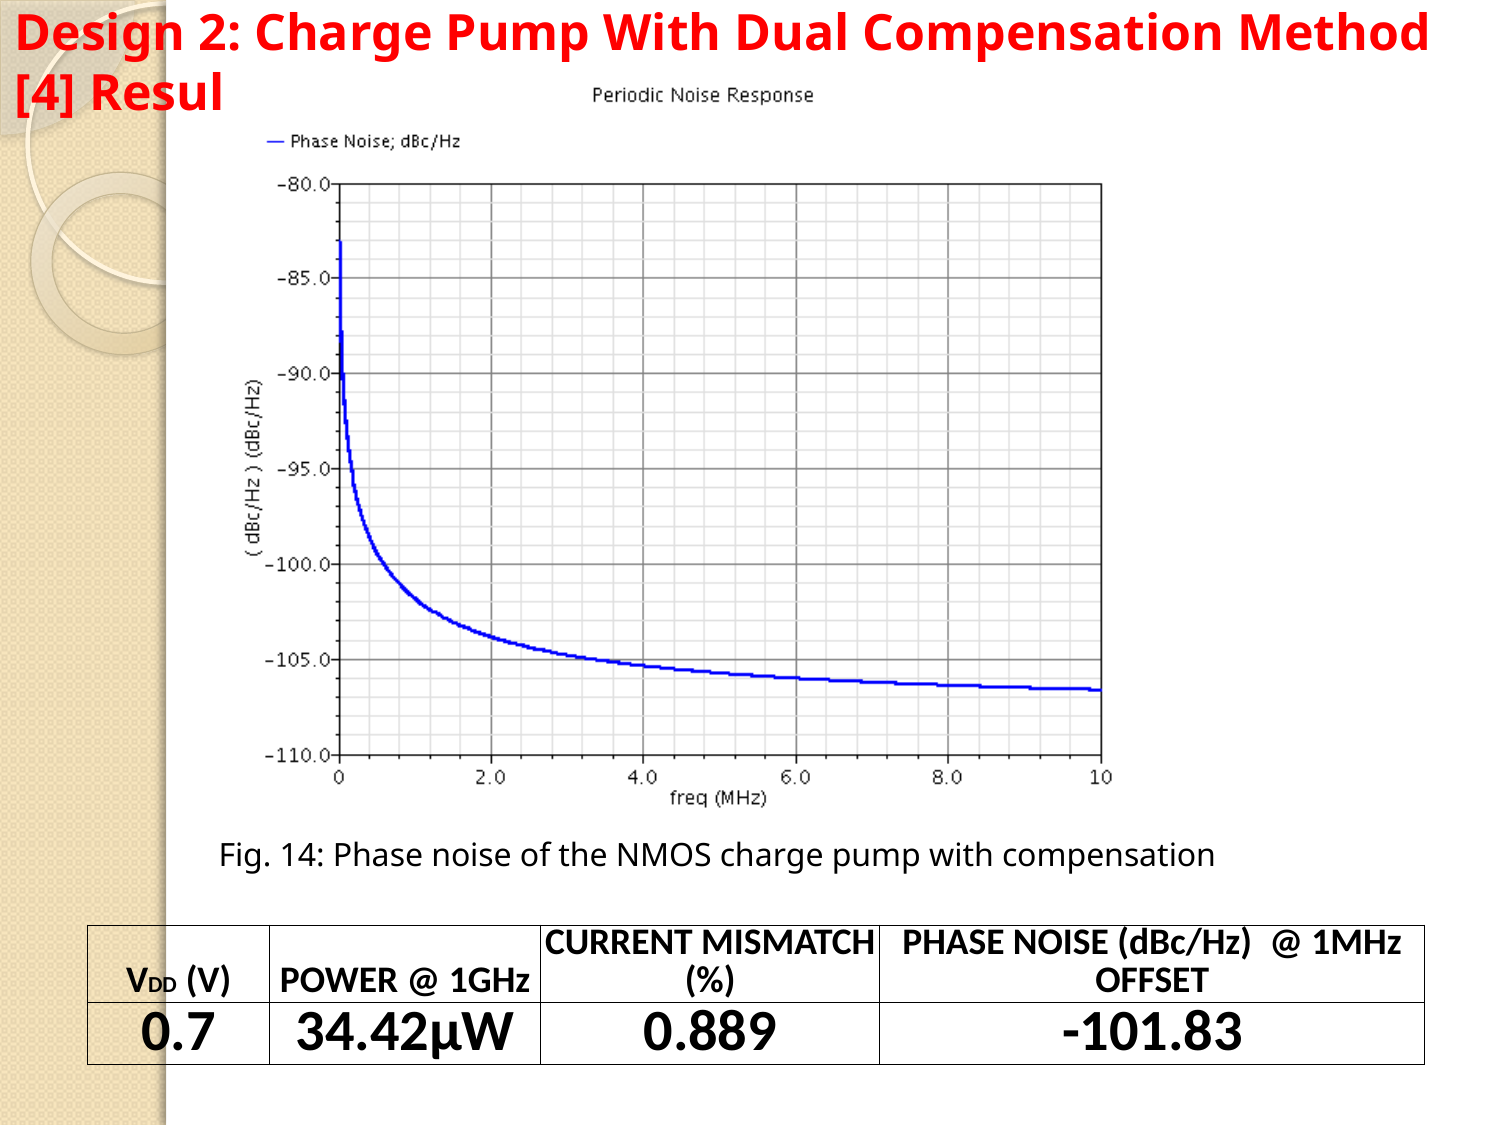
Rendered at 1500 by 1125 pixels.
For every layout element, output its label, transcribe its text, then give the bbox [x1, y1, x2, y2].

table_header POWER @ 1GHz [270, 926, 540, 1002]
picture [224, 74, 1179, 826]
table_cell 0.889 [541, 1003, 879, 1064]
title Design 2: Charge Pump With Dual Compensation Method [4] Result [0, 12, 1500, 108]
table_header PHASE NOISE (dBc/Hz) @ 1MHz OFFSET [880, 926, 1424, 1002]
table_header CURRENT MISMATCH (%) [541, 926, 879, 1002]
table_cell 34.42µW [270, 1003, 540, 1064]
table_header VDD (V) [88, 926, 269, 1002]
table_cell -101.83 [880, 1003, 1424, 1064]
table_cell 0.7 [88, 1003, 269, 1064]
text_box Fig. 14: Phase noise of the NMOS charge pump with compensation [187, 824, 1250, 894]
